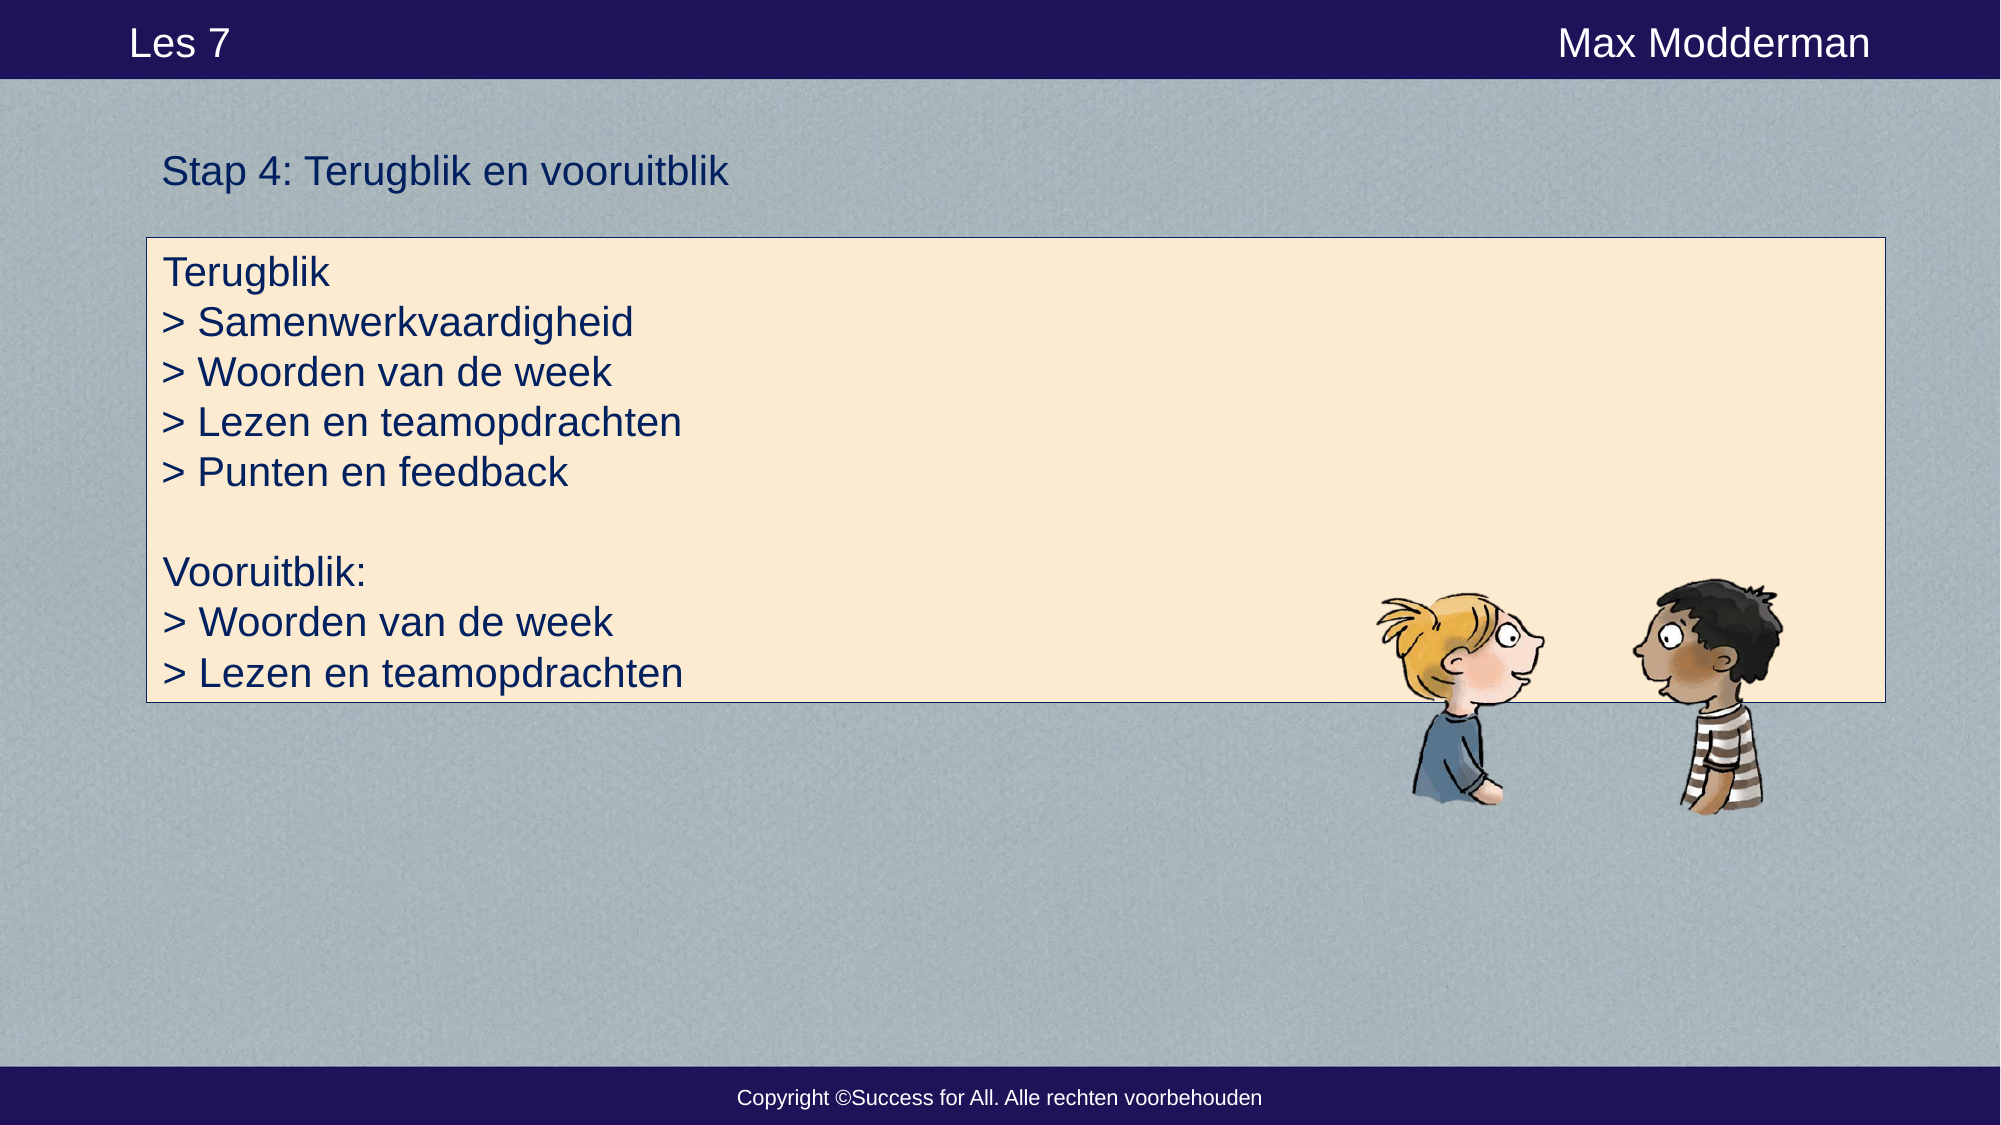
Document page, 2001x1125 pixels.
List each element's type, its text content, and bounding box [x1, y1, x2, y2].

text_box Les 7 [114, 8, 354, 73]
text_box Terugblik > Samenwerkvaardigheid > Woorden van de week > Lezen en teamopdrachten > Punten en feedback Vooruitblik: > Woorden van de week > Lezen en teamopdrachten [146, 237, 1886, 703]
text_box Copyright ©Success for All. Alle rechten voorbehouden [0, 1076, 2000, 1125]
picture [0, 0, 2001, 1125]
text_box Max Modderman [999, 8, 1886, 123]
text_box Stap 4: Terugblik en vooruitblik [146, 136, 939, 201]
